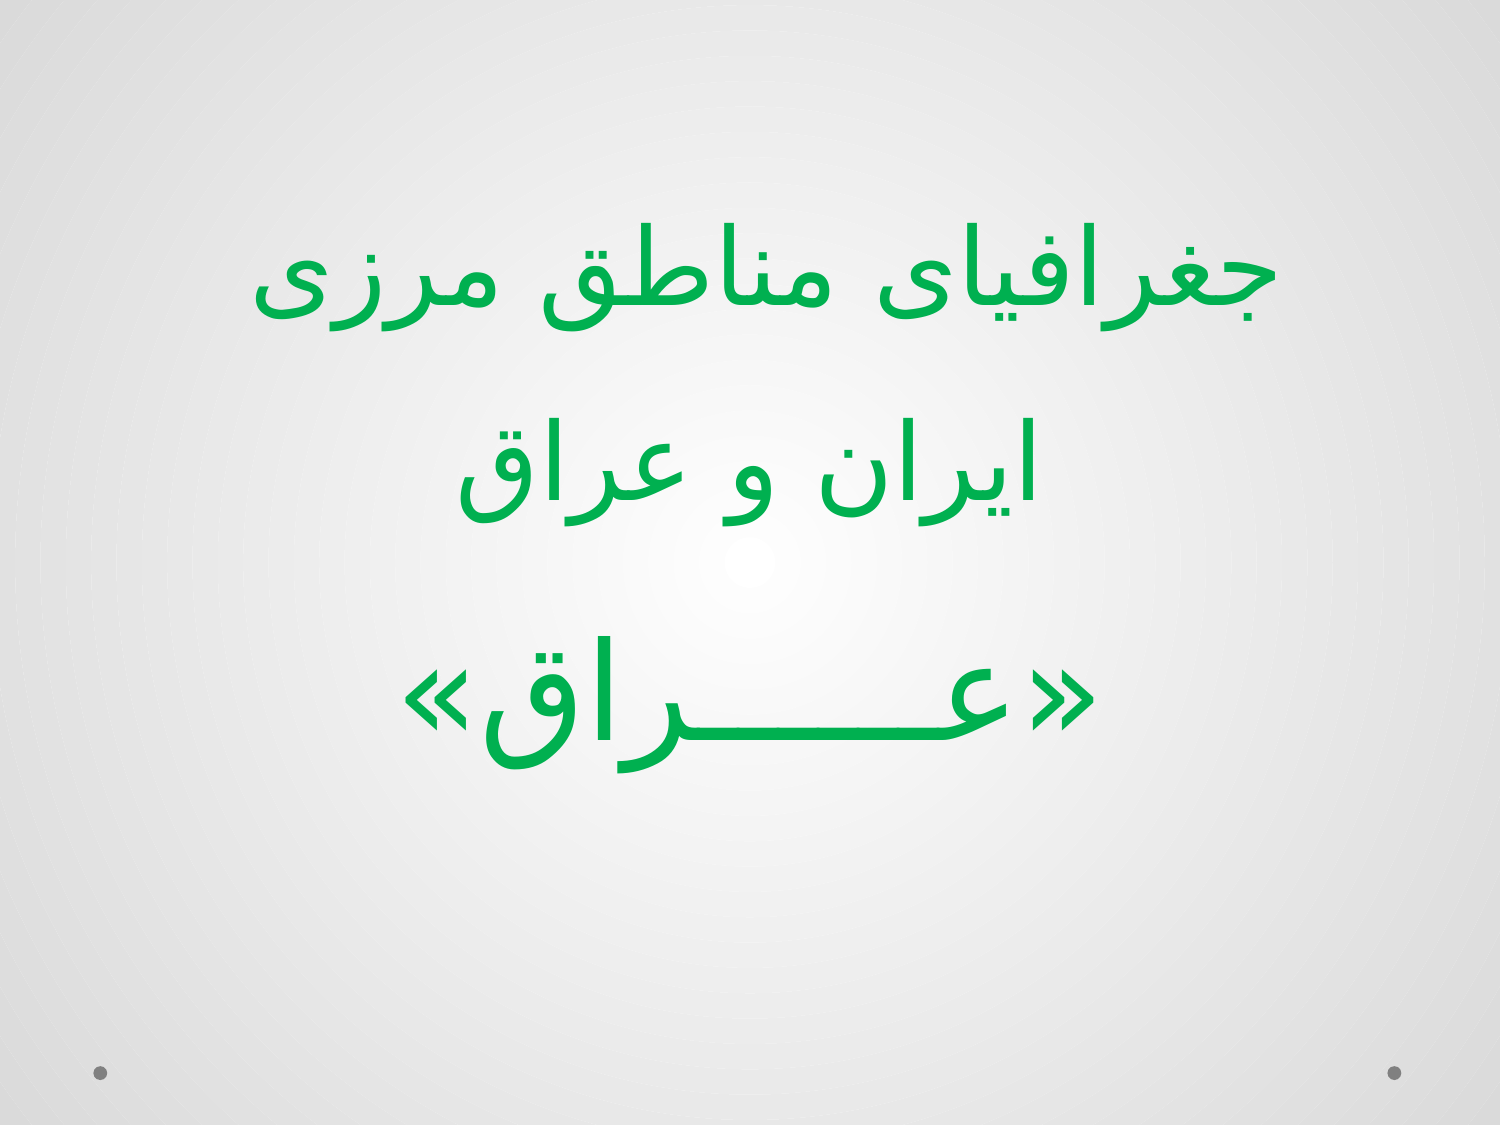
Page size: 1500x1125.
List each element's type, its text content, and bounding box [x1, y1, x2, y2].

title جغرافیای مناطق مرزی ایران و عراق «عــــــراق» [75, 115, 1425, 1106]
